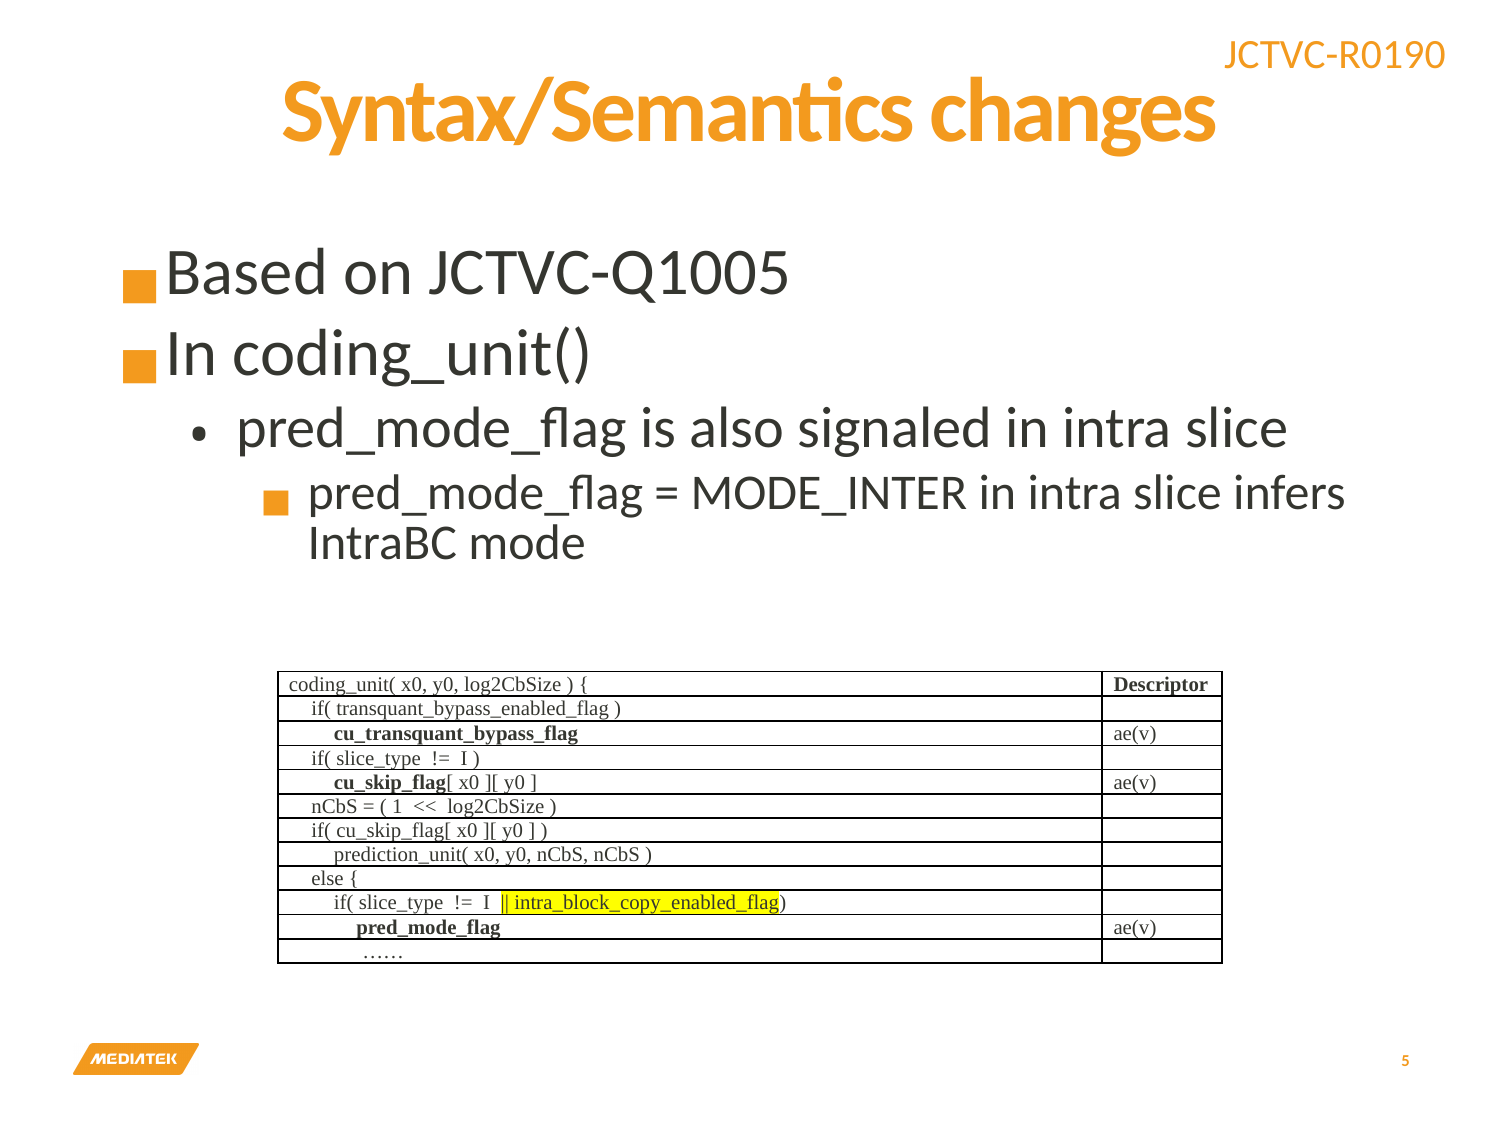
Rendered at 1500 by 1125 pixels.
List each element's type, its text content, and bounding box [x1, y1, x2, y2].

table_cell ae(v) [1103, 722, 1221, 745]
table_cell [1103, 940, 1221, 962]
table_cell if( slice_type != I || intra_block_copy_enabled_flag) [279, 891, 1101, 914]
table_cell cu_transquant_bypass_flag [279, 722, 1101, 745]
table_header coding_unit( x0, y0, log2CbSize ) { [279, 672, 1101, 695]
table_cell if( transquant_bypass_enabled_flag ) [279, 697, 1101, 720]
list Based on JCTVC-Q1005 In coding_unit() pred_mode_flag is also signaled in intra slice pred_mode_flag = MODE_INTER in intra slice infers IntraBC mode [102, 215, 1424, 598]
title Syntax/Semantics changes [75, 70, 1425, 257]
table_cell else { [279, 867, 1101, 889]
picture [73, 1043, 199, 1075]
table_cell [1103, 891, 1221, 914]
table_cell [1103, 819, 1221, 841]
table_cell [1103, 795, 1221, 817]
table_cell ae(v) [1103, 915, 1221, 938]
table_cell nCbS = ( 1 << log2CbSize ) [279, 795, 1101, 817]
table_cell [1103, 843, 1221, 865]
table_cell ae(v) [1103, 770, 1221, 793]
table_cell [1103, 746, 1221, 769]
table_cell if( slice_type != I ) [279, 746, 1101, 769]
slide_number 5 [1251, 1029, 1425, 1090]
table_cell cu_skip_flag[ x0 ][ y0 ] [279, 770, 1101, 793]
table_cell [1103, 697, 1221, 720]
table_cell [1103, 867, 1221, 889]
table_cell pred_mode_flag [279, 915, 1101, 938]
table_header Descriptor [1103, 672, 1221, 695]
table_cell …… [279, 940, 1101, 962]
table_cell if( cu_skip_flag[ x0 ][ y0 ] ) [279, 819, 1101, 841]
table_cell prediction_unit( x0, y0, nCbS, nCbS ) [279, 843, 1101, 865]
